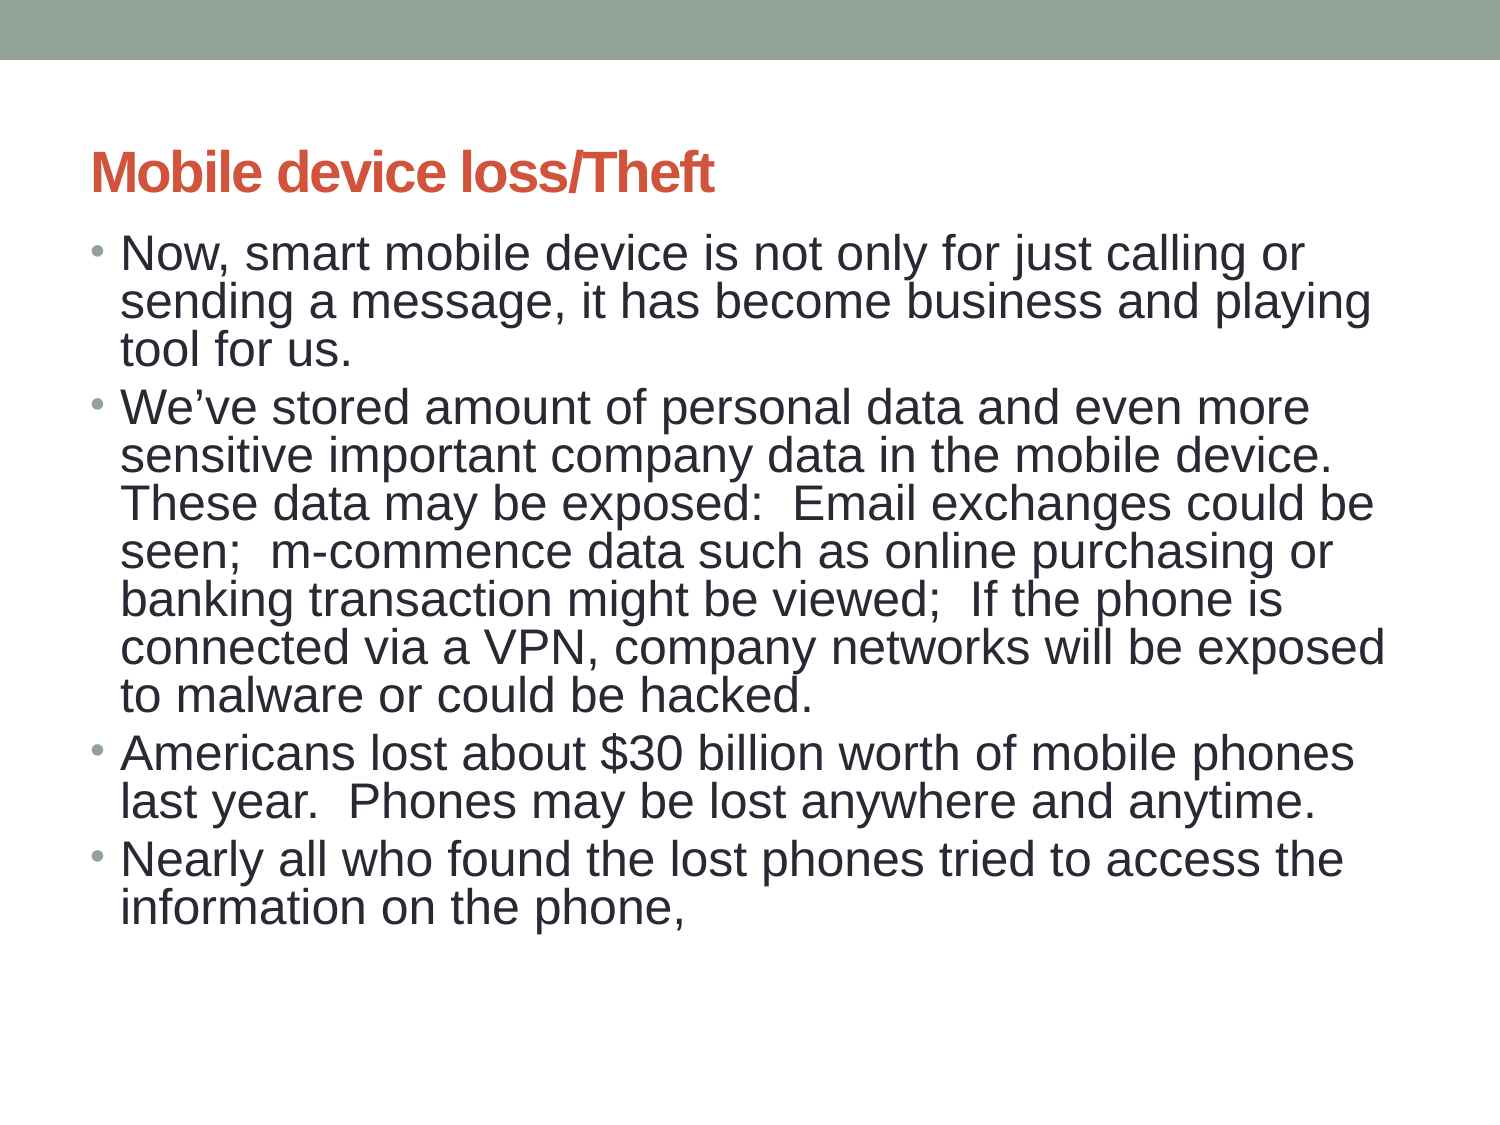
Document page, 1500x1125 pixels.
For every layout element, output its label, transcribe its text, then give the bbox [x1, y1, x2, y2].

title Mobile device loss/Theft [75, 87, 1425, 224]
list Now, smart mobile device is not only for just calling or sending a message, it has become business and playing tool for us. We’ve stored amount of personal data and even more sensitive important company data in the mobile device. These data may be exposed: Email exchanges could be seen; m-commence data such as online purchasing or banking transaction might be viewed; If the phone is connected via a VPN, company networks will be exposed to malware or could be hacked. Americans lost about $30 billion worth of mobile phones last year. Phones may be lost anywhere and anytime. Nearly all who found the lost phones tried to access the information on the phone, [75, 224, 1425, 1005]
